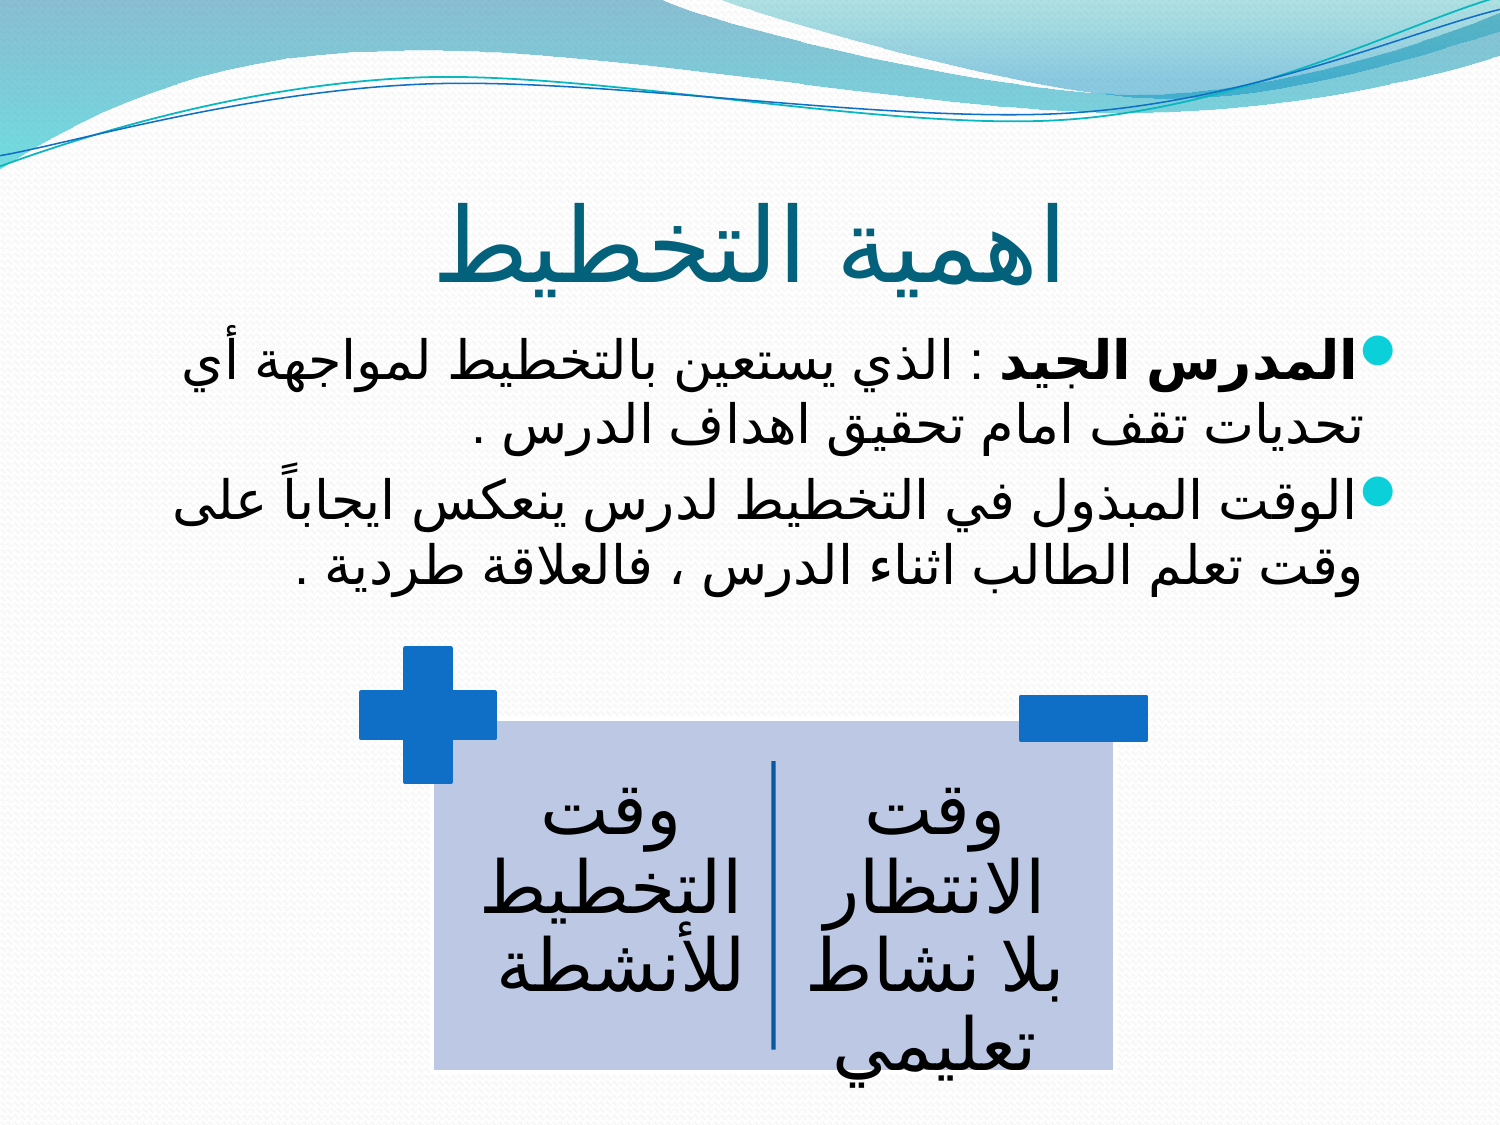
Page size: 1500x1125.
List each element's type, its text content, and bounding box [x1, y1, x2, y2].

title اهمية التخطيط [75, 115, 1425, 304]
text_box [253, 644, 1255, 1076]
list المدرس الجيد : الذي يستعين بالتخطيط لمواجهة أي تحديات تقف امام تحقيق اهداف الدرس . الوقت المبذول في التخطيط لدرس ينعكس ايجاباً على وقت تعلم الطالب اثناء الدرس ، فالعلاقة طردية . [75, 317, 1425, 1038]
